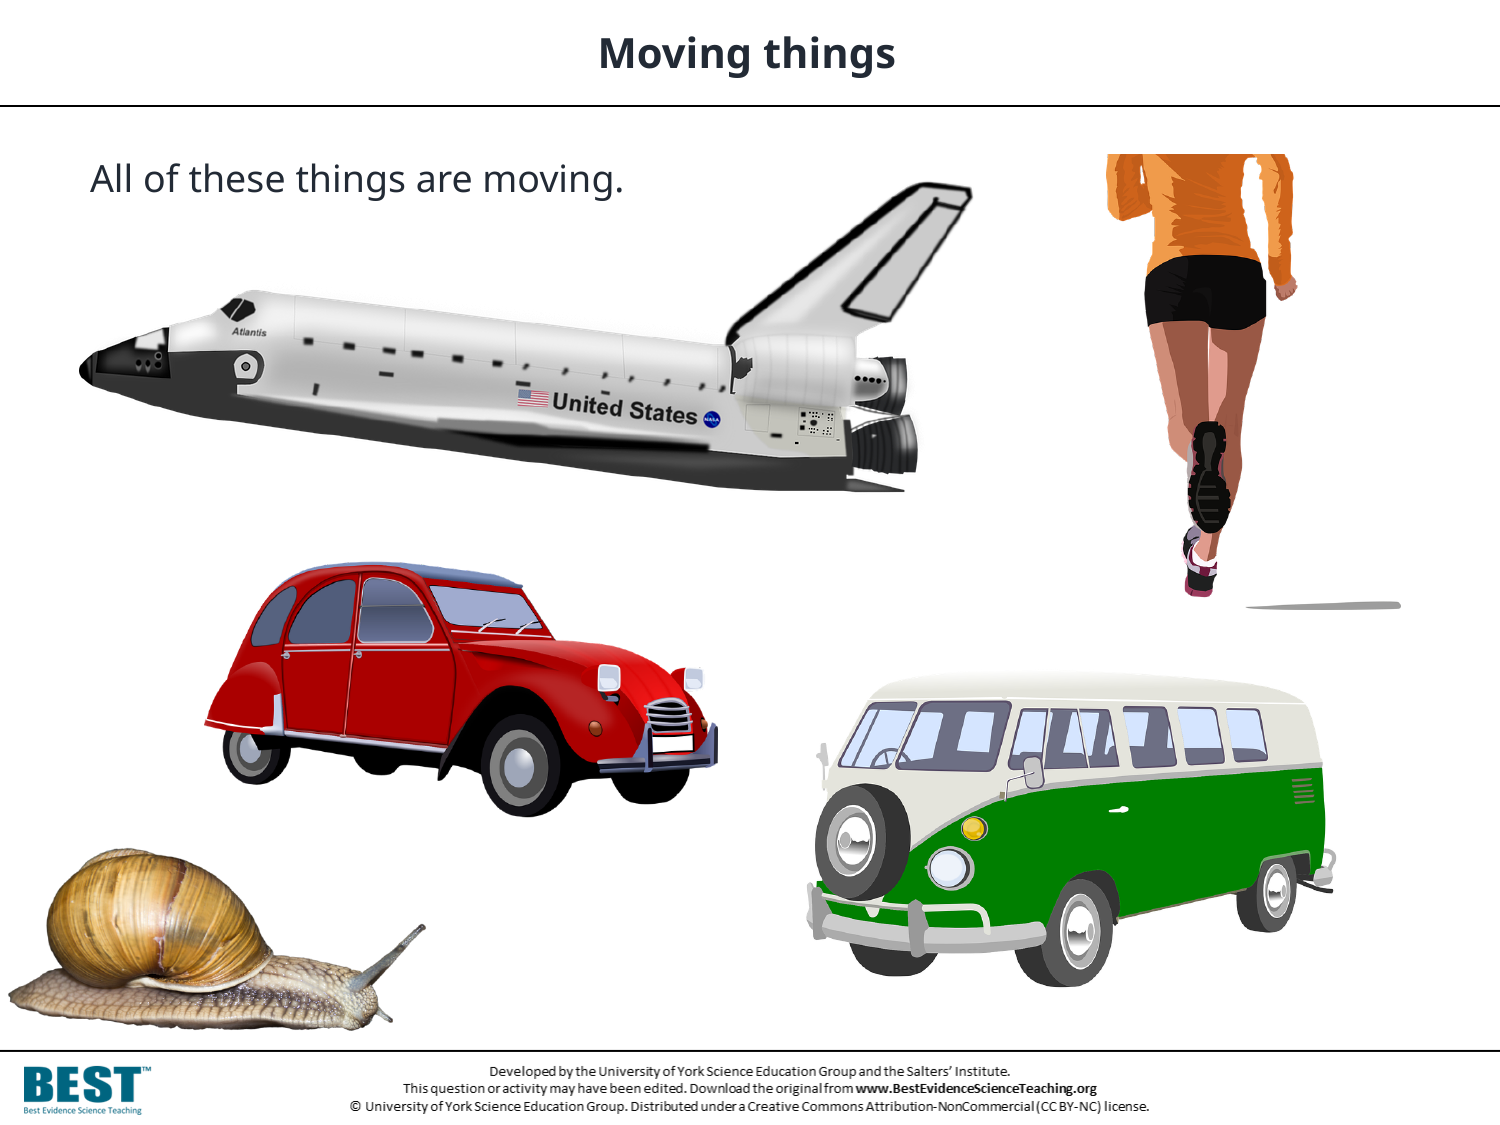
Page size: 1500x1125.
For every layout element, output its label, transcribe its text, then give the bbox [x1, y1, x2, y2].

picture [0, 105, 1500, 1125]
text_box Moving things [23, 4, 1471, 99]
